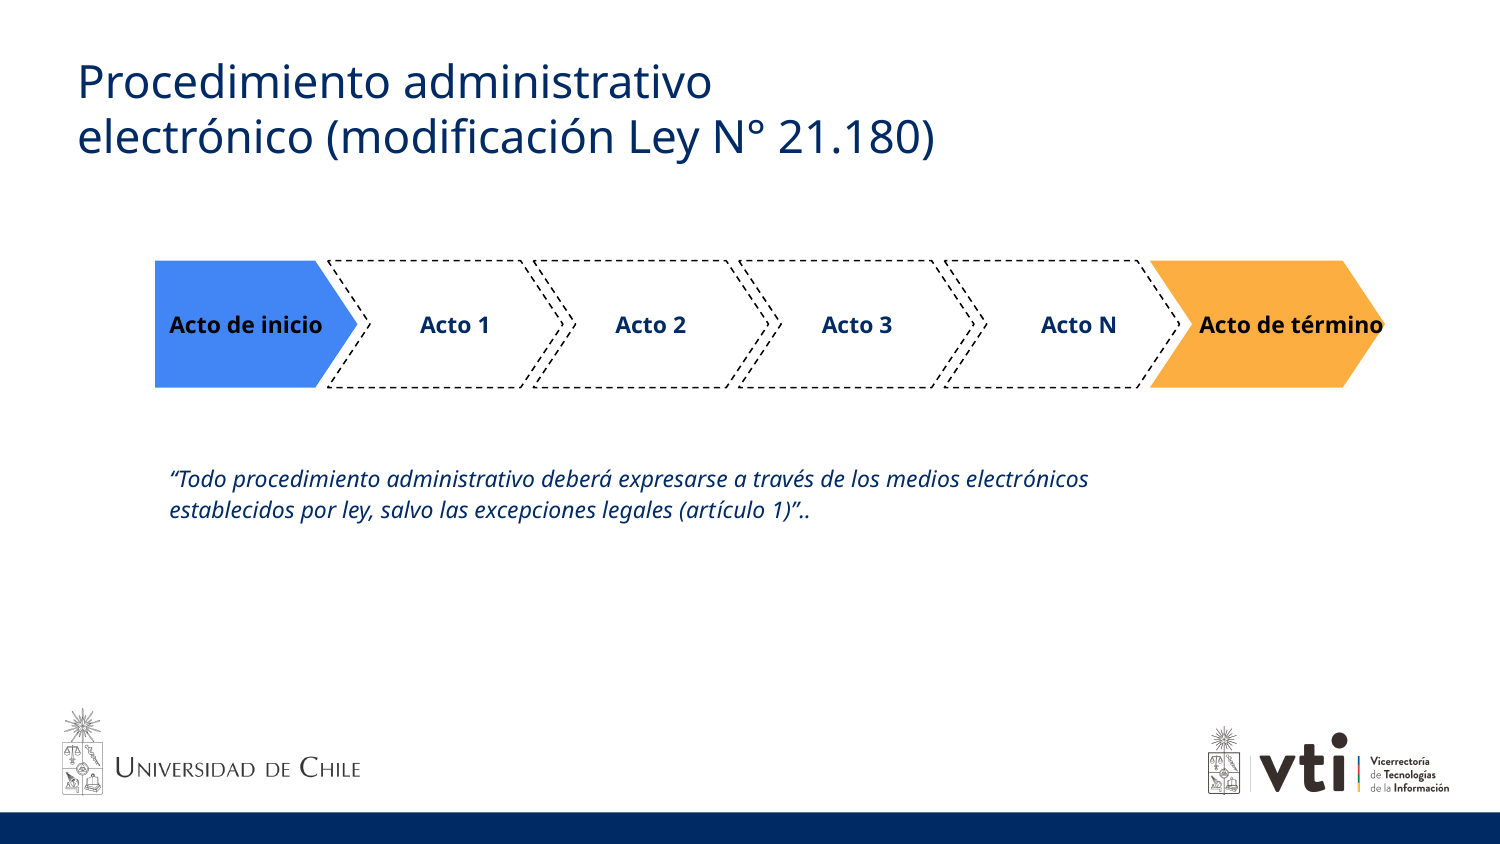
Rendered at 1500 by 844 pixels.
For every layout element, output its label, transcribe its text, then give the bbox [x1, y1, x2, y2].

text_box Acto 1 [362, 287, 549, 361]
text_box [155, 260, 333, 287]
text_box [155, 361, 333, 388]
text_box Acto de término [1184, 287, 1420, 361]
picture [1208, 726, 1449, 795]
text_box Procedimiento administrativo electrónico (modificación Ley N° 21.180) [62, 39, 960, 119]
text_box Acto N [986, 287, 1173, 361]
text_box Acto de inicio [154, 287, 341, 361]
text_box Acto 2 [558, 287, 744, 361]
text_box [327, 336, 539, 388]
text_box [533, 260, 764, 388]
text_box [327, 260, 539, 313]
text_box “Todo procedimiento administrativo deberá expresarse a través de los medios electrónicos establecidos por ley, salvo las excepciones legales (artículo 1)”.. [154, 445, 1191, 539]
text_box [1173, 314, 1180, 334]
text_box [944, 260, 1155, 324]
text_box [1149, 336, 1361, 388]
text_box [951, 289, 974, 359]
picture [62, 708, 360, 796]
text_box [1149, 260, 1361, 312]
text_box Acto 3 [764, 287, 951, 361]
text_box [341, 299, 358, 349]
text_box [738, 260, 950, 299]
text_box [944, 325, 1155, 388]
text_box [738, 349, 950, 388]
text_box [549, 303, 558, 346]
